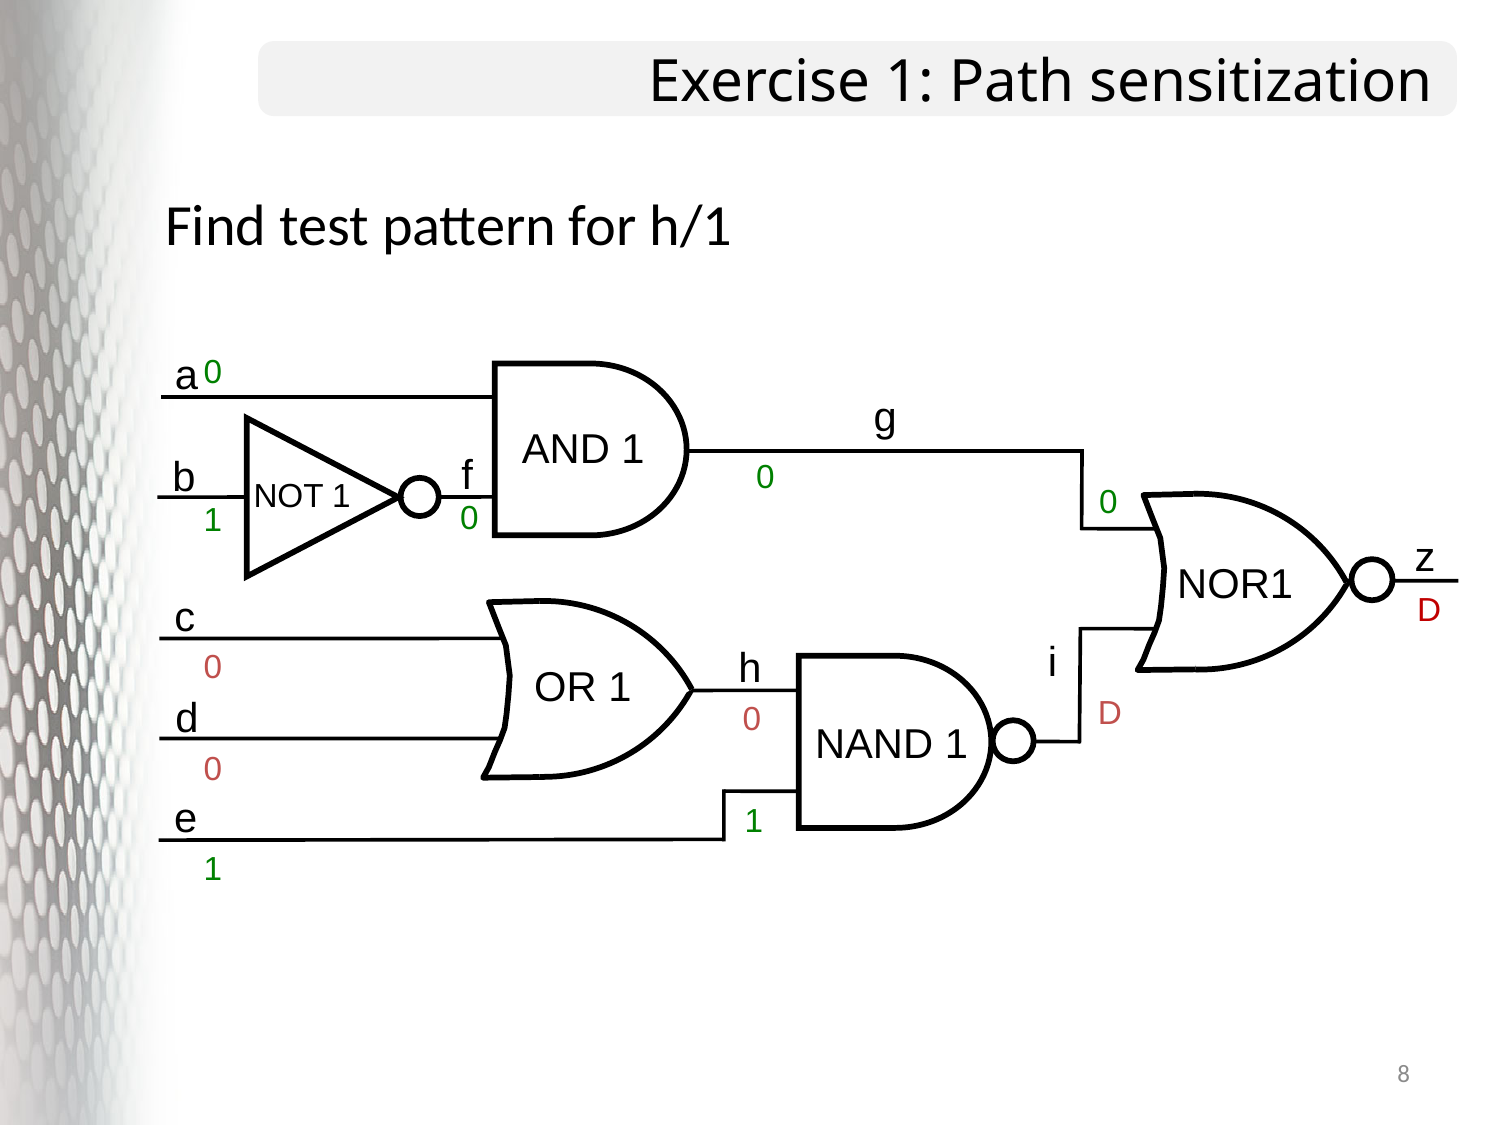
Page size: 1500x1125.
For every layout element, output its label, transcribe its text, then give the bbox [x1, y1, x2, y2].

text_box 1 [188, 857, 237, 895]
text_box Find test pattern for h/1 [150, 179, 763, 307]
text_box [156, 339, 1459, 850]
slide_number 8 [1074, 1042, 1425, 1103]
title Exercise 1: Path sensitization [160, 40, 1449, 117]
picture [0, 0, 200, 1125]
